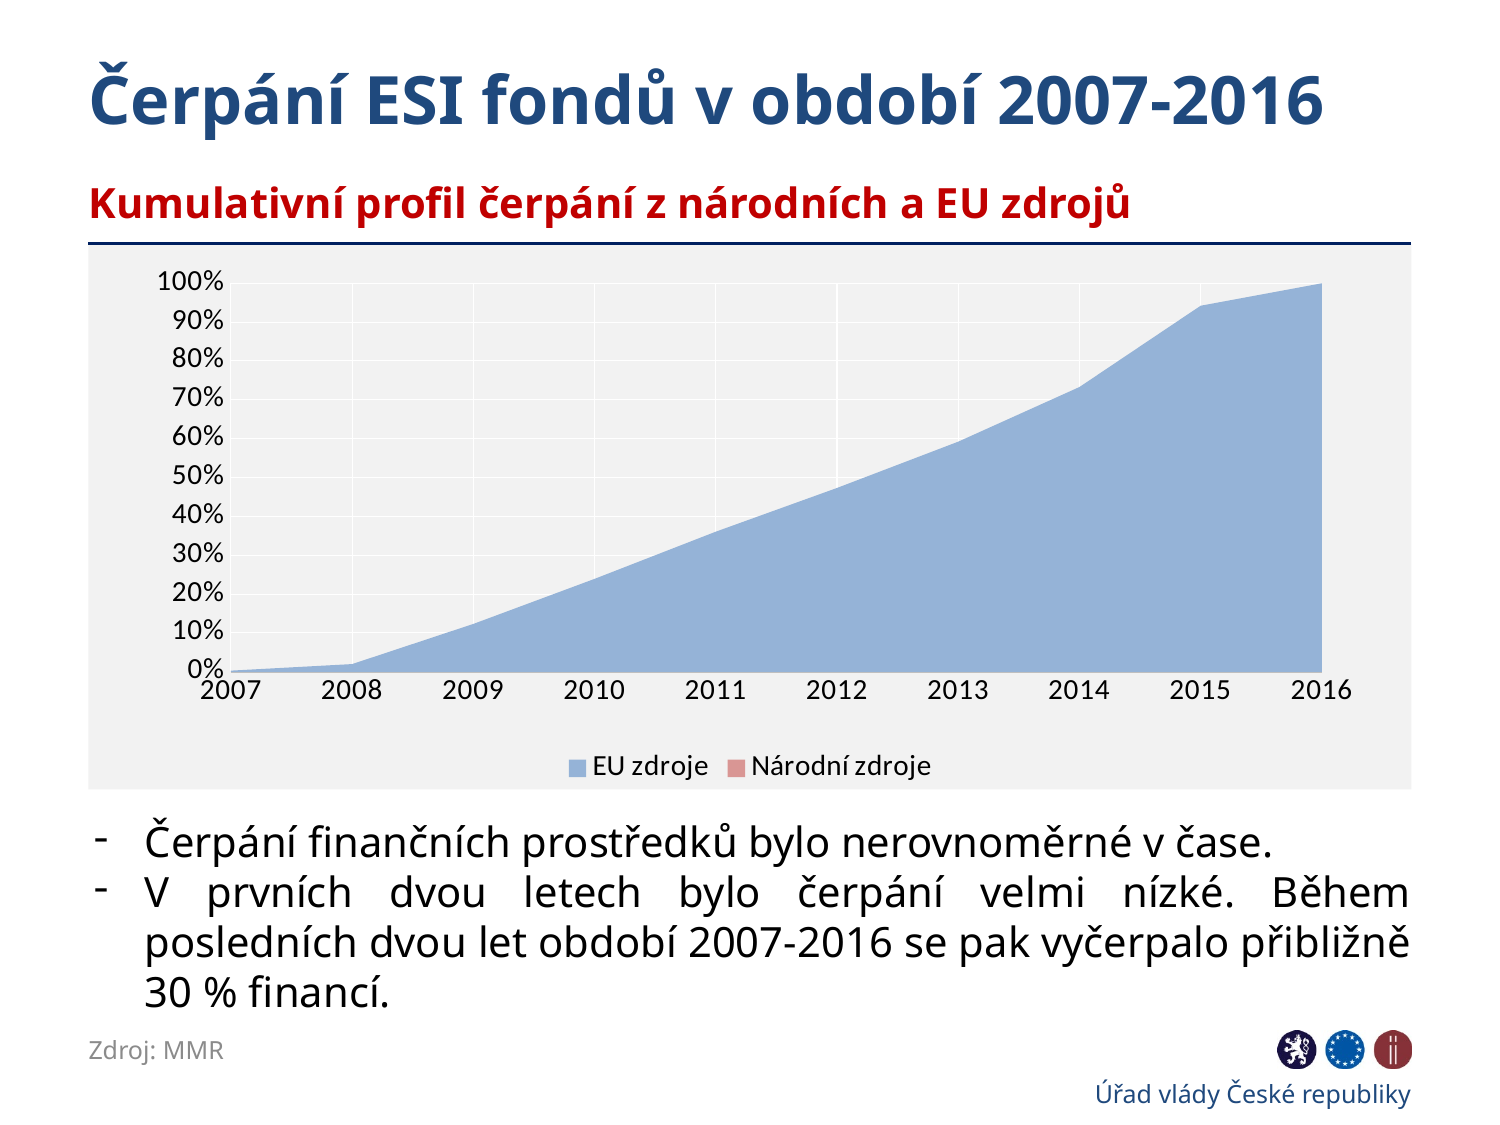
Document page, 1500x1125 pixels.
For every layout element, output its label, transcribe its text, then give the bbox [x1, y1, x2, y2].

picture [1277, 1030, 1412, 1070]
footer Zdroj: MMR [88, 723, 564, 1125]
chart [123, 255, 1377, 790]
text_box Čerpání finančních prostředků bylo nerovnoměrné v čase. V prvních dvou letech bylo čerpání velmi nízké. Během posledních dvou let období 2007-2016 se pak vyčerpalo přibližně 30 % financí. [564, 815, 1412, 1016]
title Čerpání ESI fondů v období 2007-2016 [88, 4, 1412, 176]
text_box Úřad vlády České republiky [936, 1078, 1412, 1109]
text_box [86, 241, 1413, 792]
text_box Kumulativní profil čerpání z národních a EU zdrojů [88, 176, 1412, 227]
